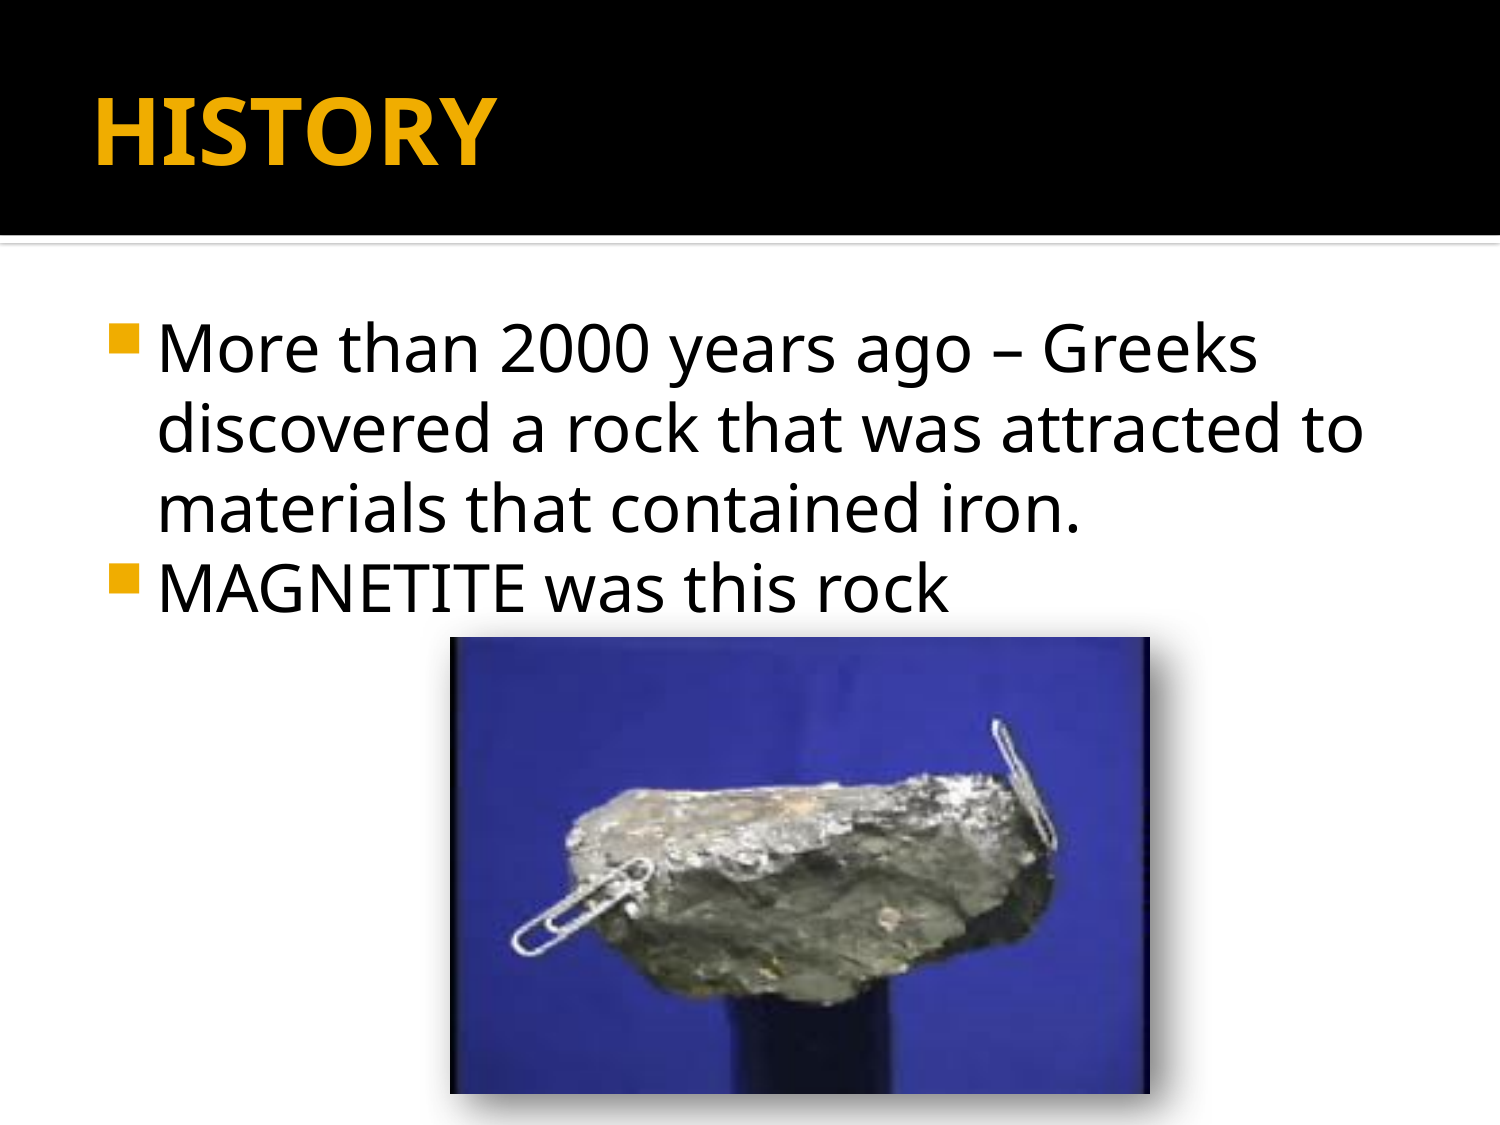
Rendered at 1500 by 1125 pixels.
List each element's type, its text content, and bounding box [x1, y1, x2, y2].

picture [449, 637, 1150, 1094]
title HISTORY [75, 25, 1425, 231]
list More than 2000 years ago – Greeks discovered a rock that was attracted to materials that contained iron. MAGNETITE was this rock [75, 291, 1425, 1050]
